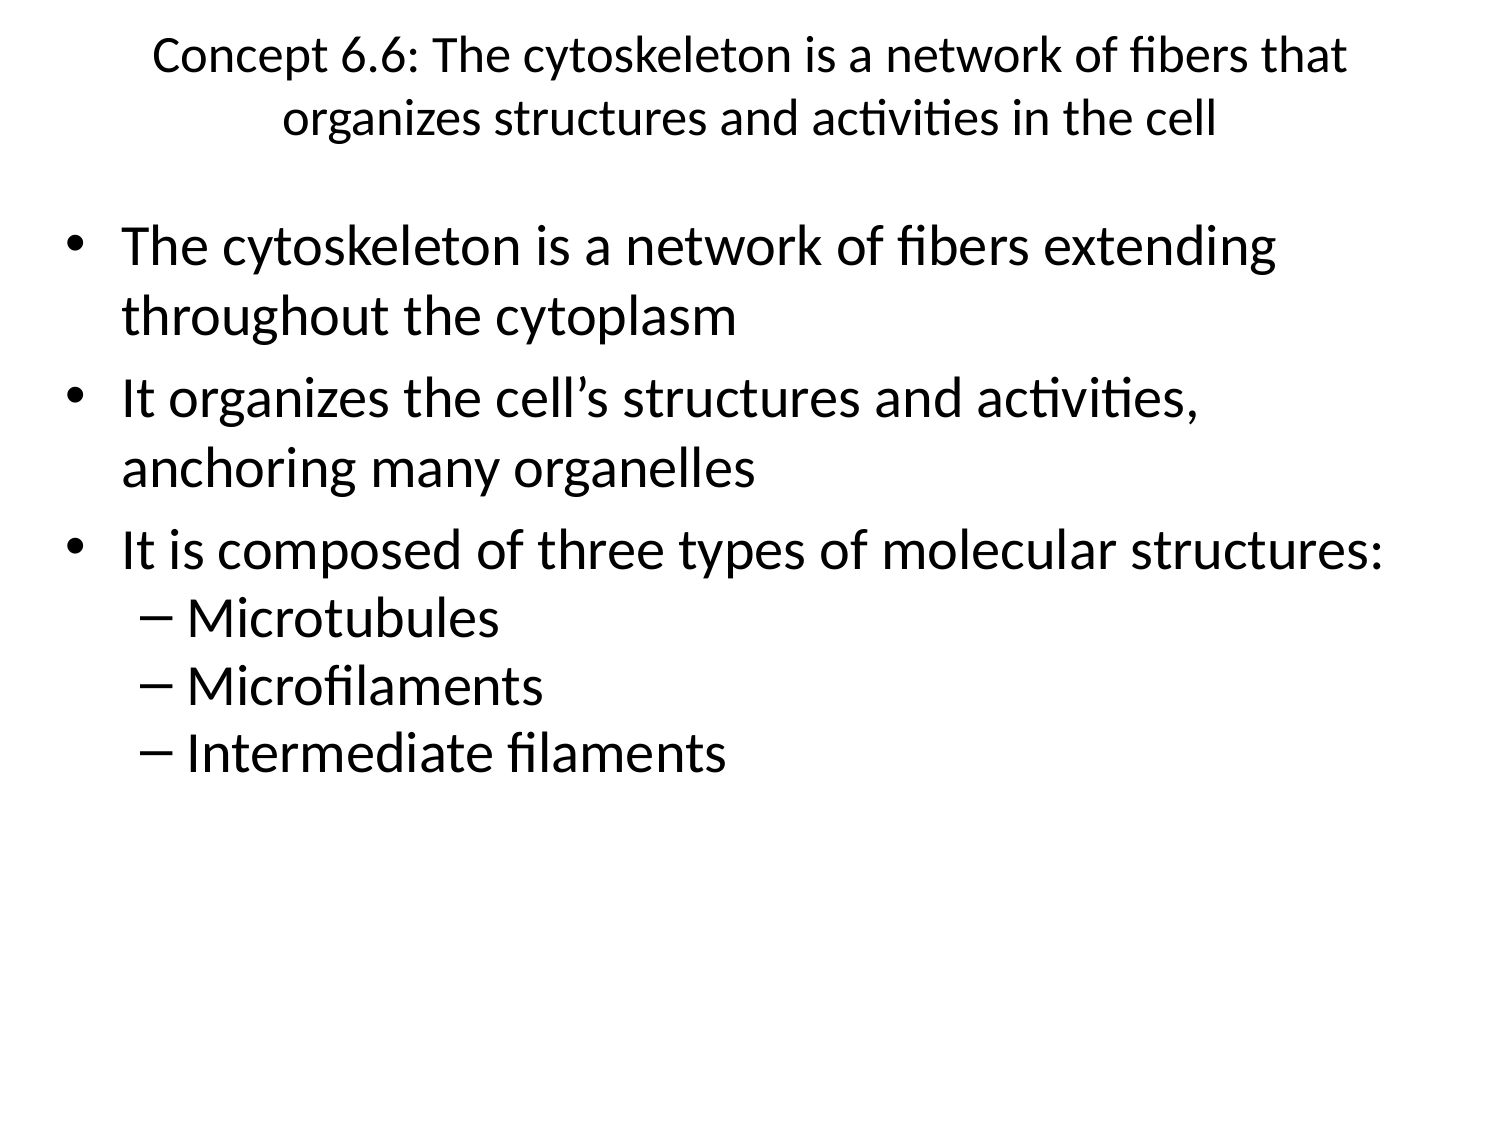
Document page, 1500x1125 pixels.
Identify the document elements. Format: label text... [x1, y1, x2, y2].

list The cytoskeleton is a network of fibers extending throughout the cytoplasm It organizes the cell’s structures and activities, anchoring many organelles It is composed of three types of molecular structures: Microtubules Microfilaments Intermediate filaments [50, 200, 1450, 1046]
title Concept 6.6: The cytoskeleton is a network of fibers that organizes structures and activities in the cell [50, 12, 1450, 154]
